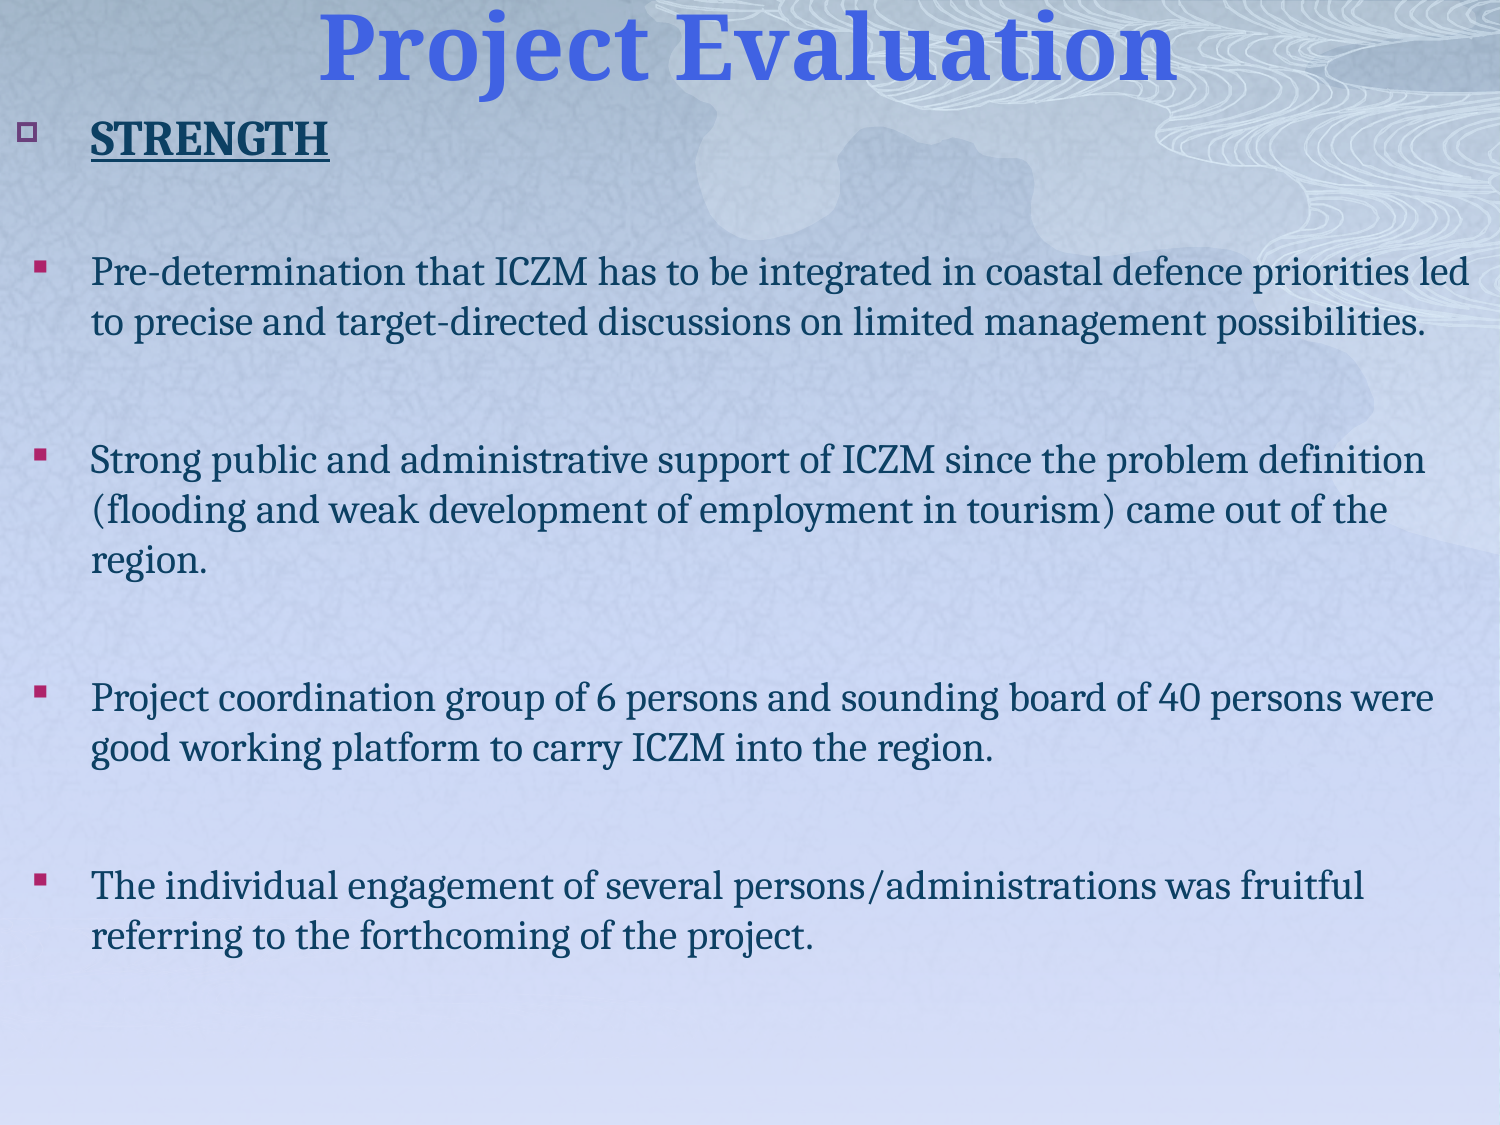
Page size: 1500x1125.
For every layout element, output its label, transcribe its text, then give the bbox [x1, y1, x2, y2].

title Project Evaluation [75, 0, 1425, 98]
list STRENGTH Pre-determination that ICZM has to be integrated in coastal defence priorities led to precise and target-directed discussions on limited management possibilities. Strong public and administrative support of ICZM since the problem definition (flooding and weak development of employment in tourism) came out of the region. Project coordination group of 6 persons and sounding board of 40 persons were good working platform to carry ICZM into the region. The individual engagement of several persons/administrations was fruitful referring to the forthcoming of the project. [0, 98, 1500, 825]
